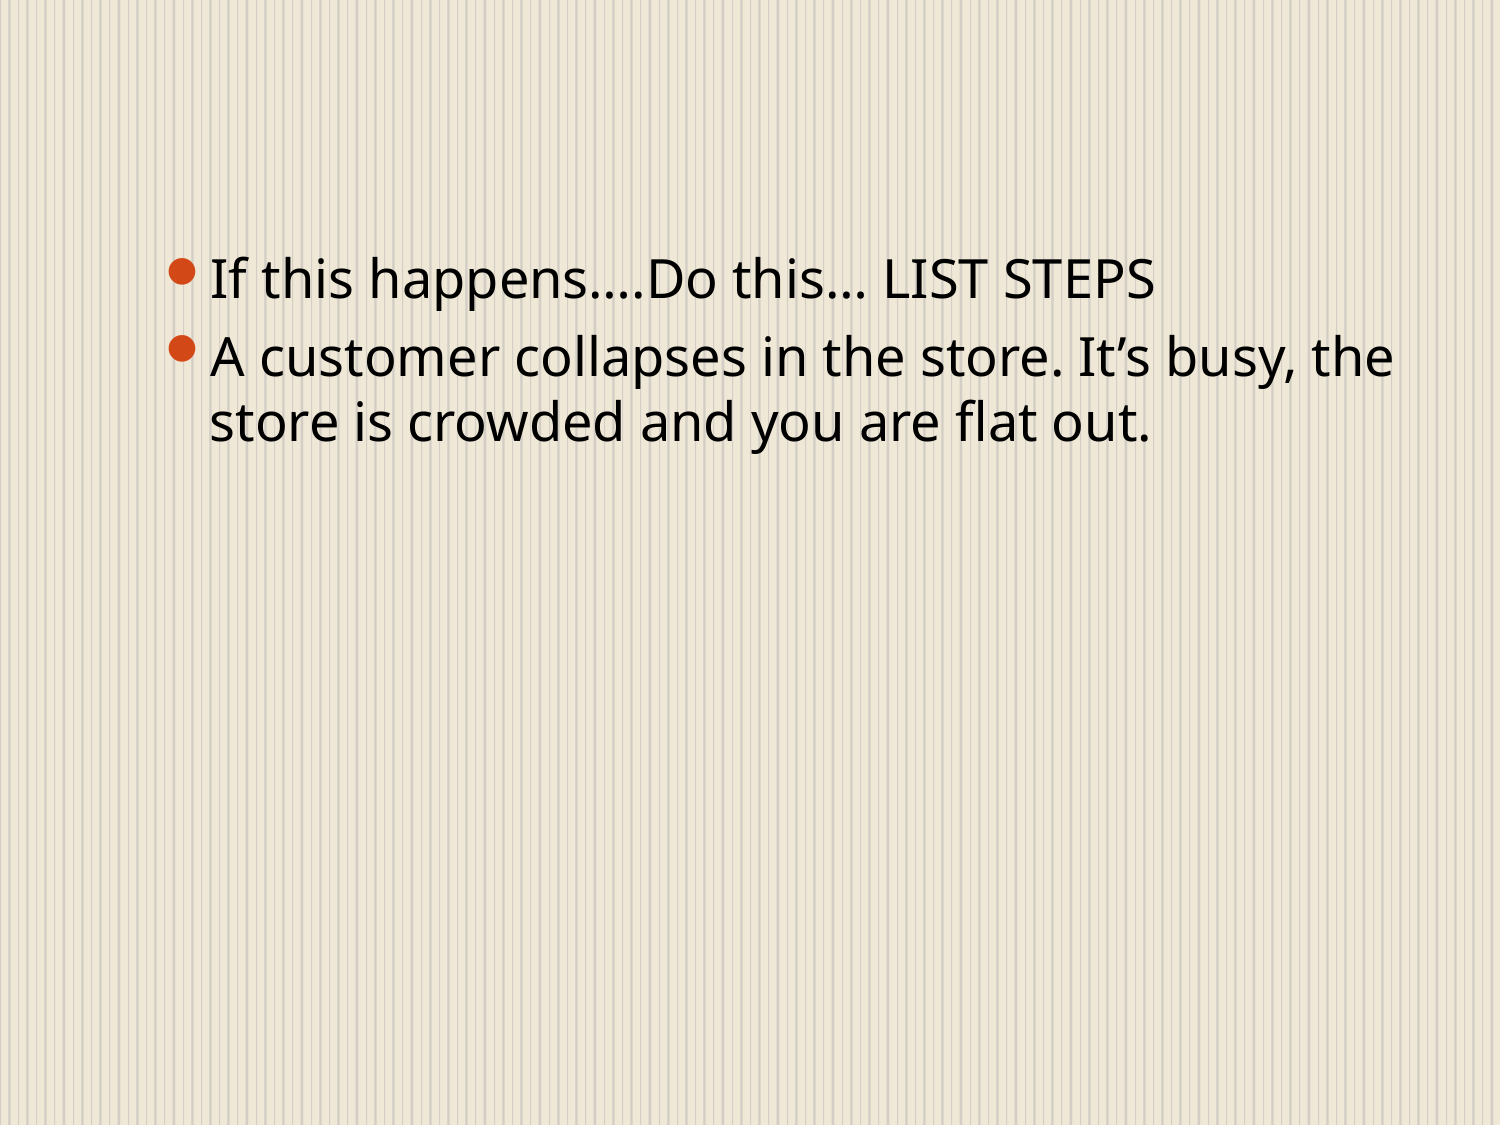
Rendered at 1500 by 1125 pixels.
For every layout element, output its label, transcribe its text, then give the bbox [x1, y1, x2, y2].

list If this happens….Do this… LIST STEPS A customer collapses in the store. It’s busy, the store is crowded and you are flat out. [150, 237, 1425, 988]
